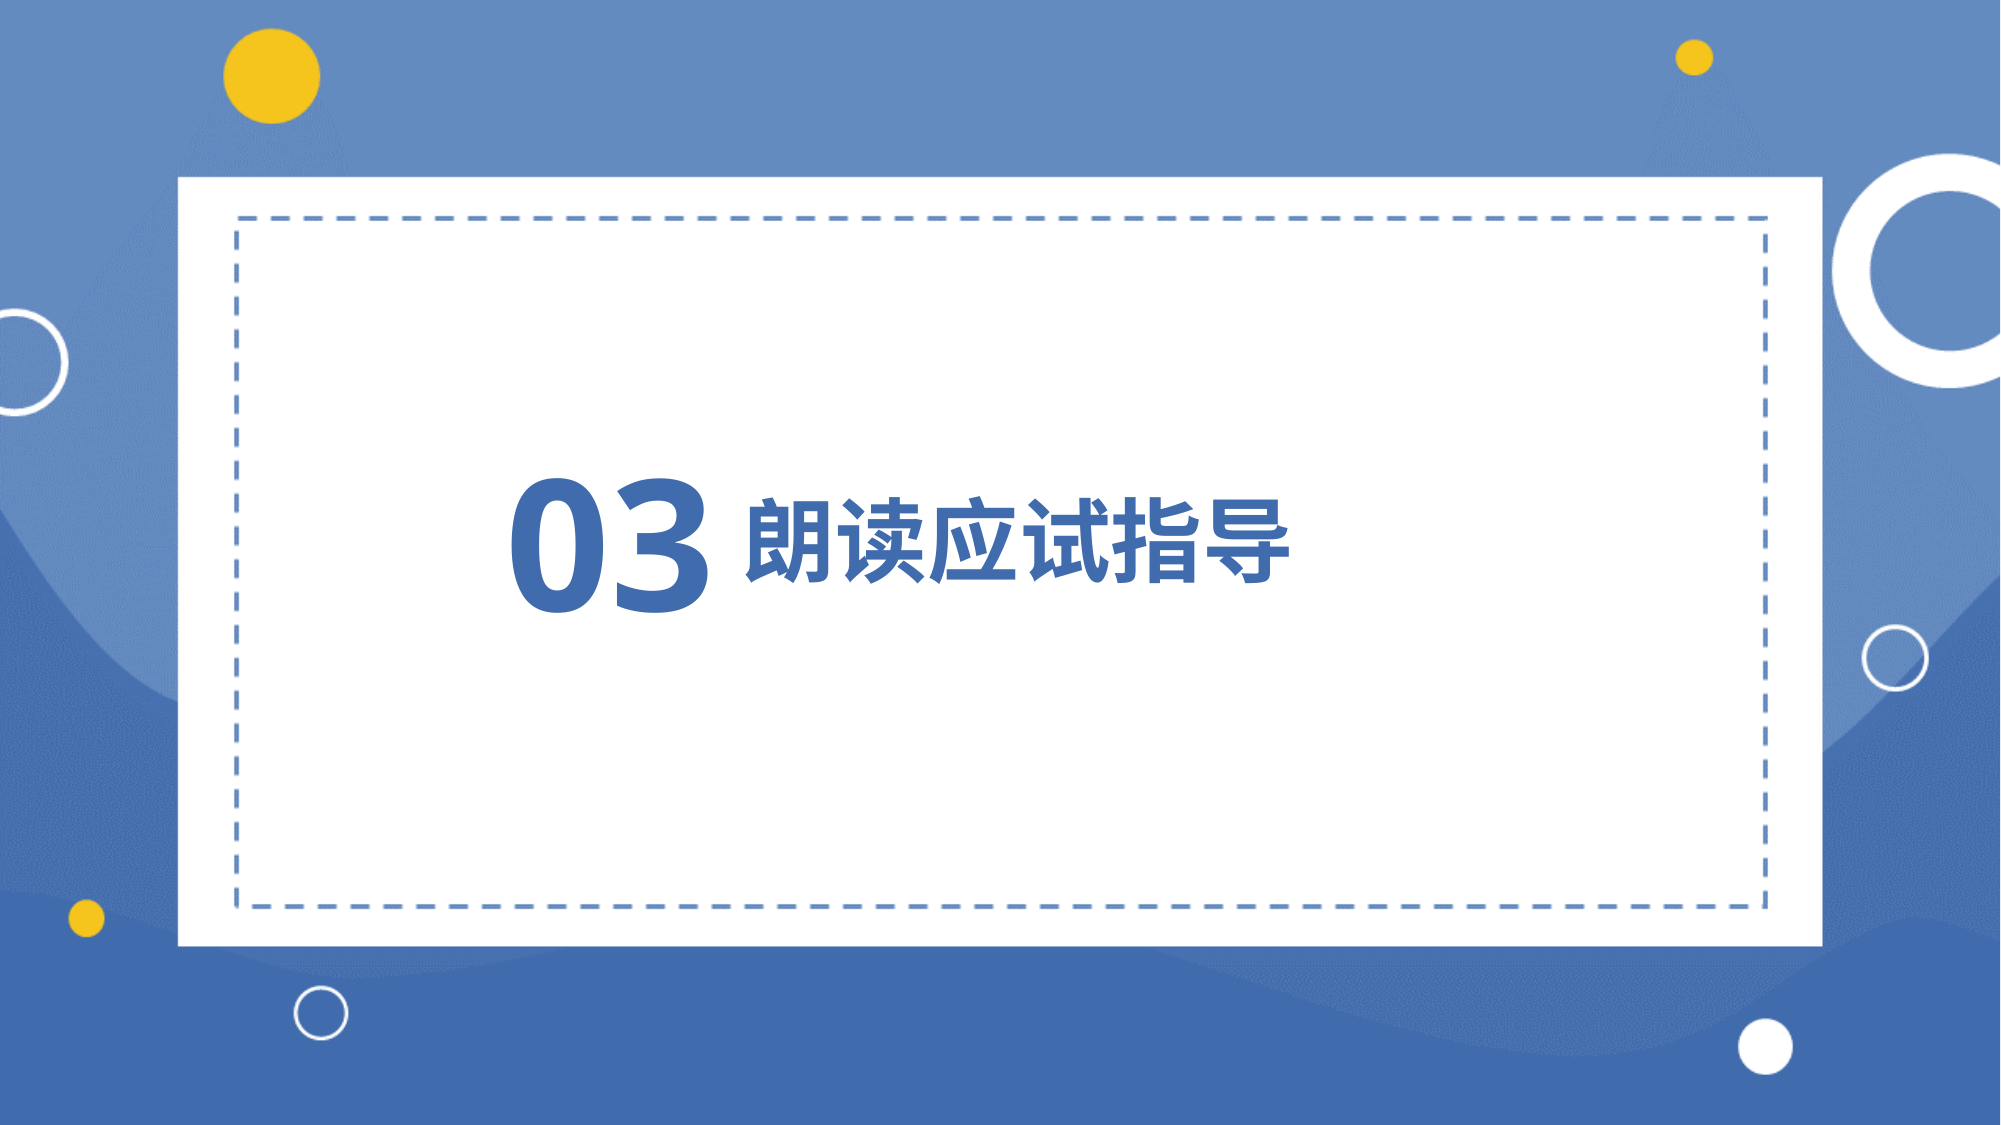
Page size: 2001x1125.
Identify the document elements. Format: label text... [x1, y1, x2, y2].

picture [0, 0, 2001, 1125]
text_box 03 [490, 420, 730, 656]
text_box 朗读应试指导 [730, 476, 1310, 602]
